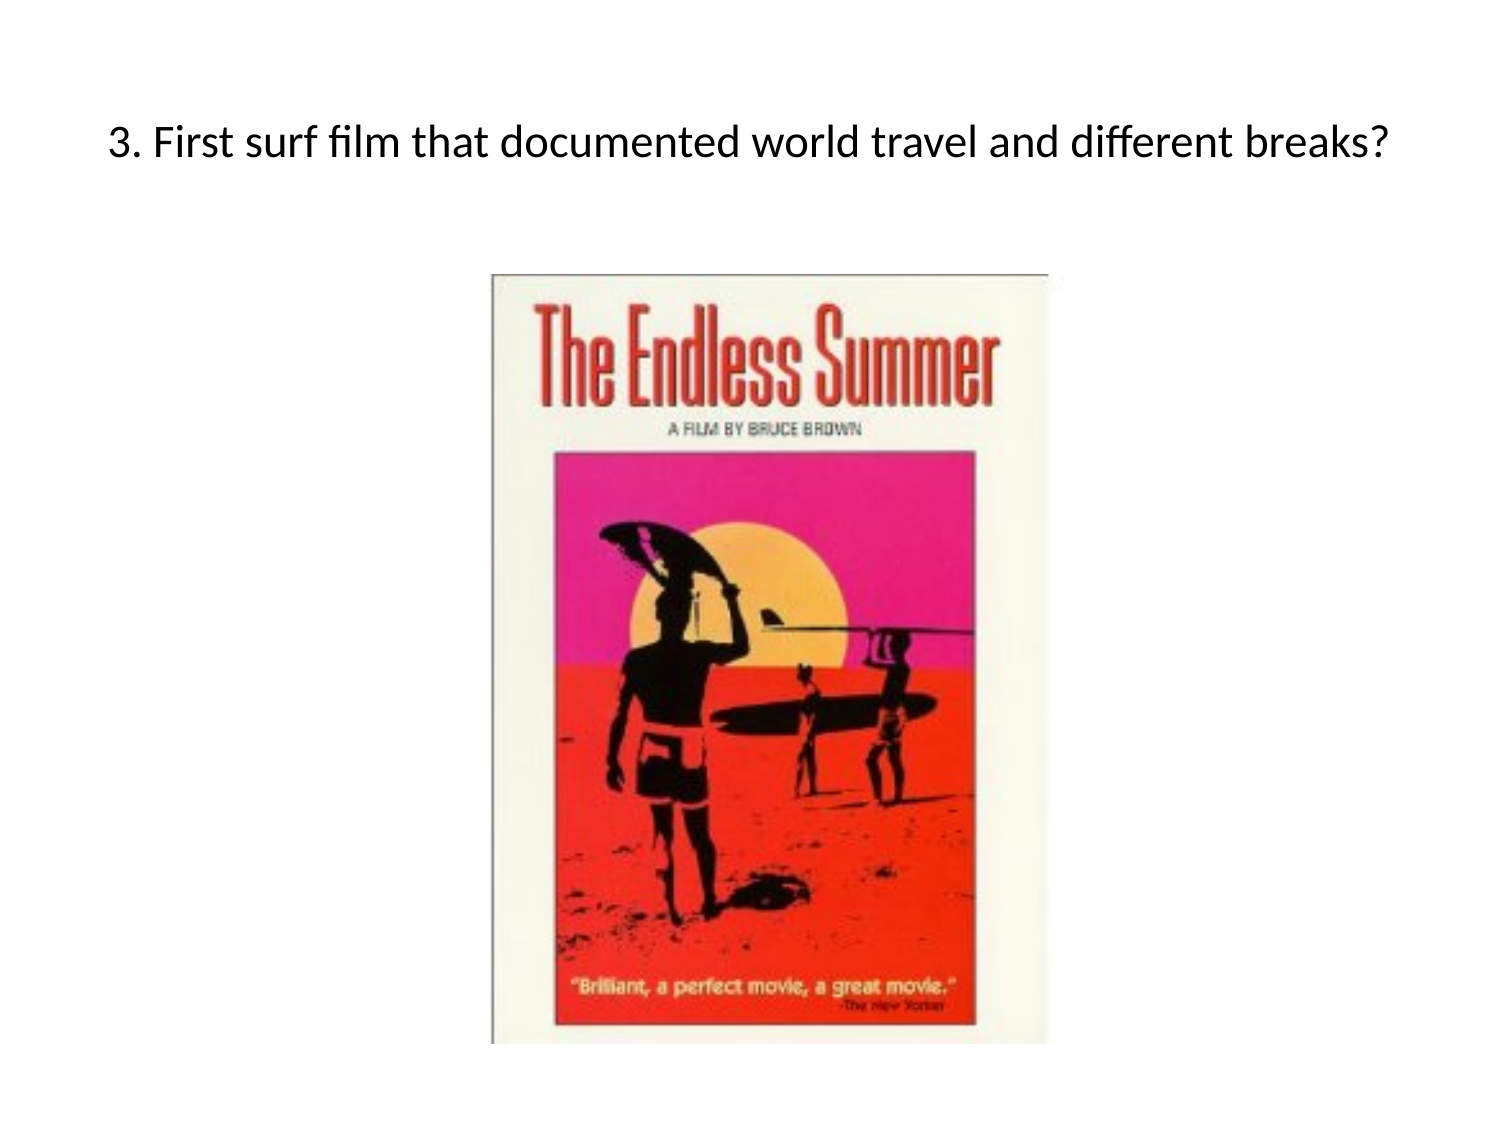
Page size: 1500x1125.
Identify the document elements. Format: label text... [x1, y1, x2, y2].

title 3. First surf film that documented world travel and different breaks? [75, 45, 1425, 233]
picture [387, 274, 1157, 1044]
